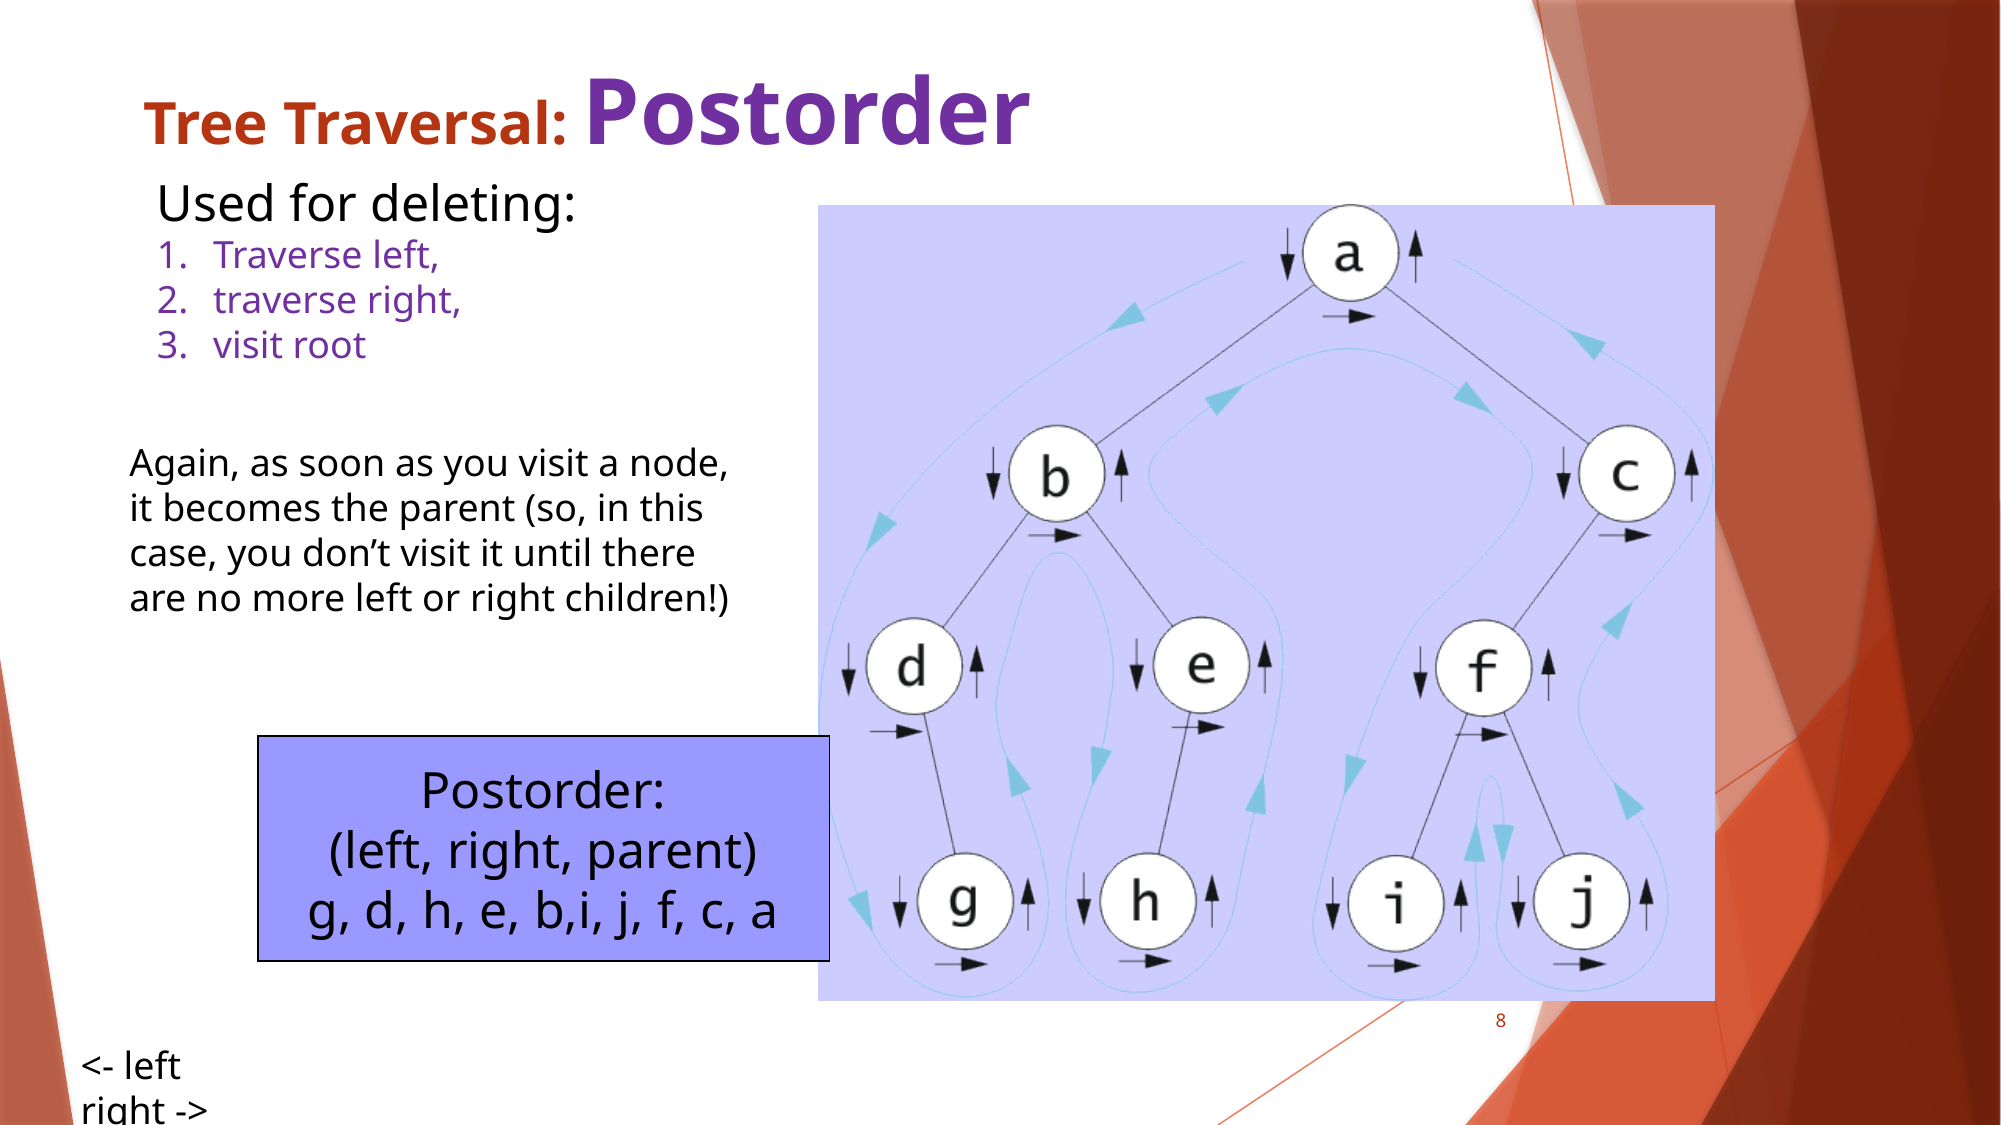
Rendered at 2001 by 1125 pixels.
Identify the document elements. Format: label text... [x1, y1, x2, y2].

text_box Postorder: (left, right, parent) g, d, h, e, b,i, j, f, c, a [257, 736, 812, 962]
slide_number 8 [1409, 1011, 1522, 1051]
footer <- left right -> [65, 1056, 1827, 1117]
picture [817, 204, 1716, 1002]
text_box Used for deleting: Traverse left, traverse right, visit root [142, 163, 853, 374]
text_box Again, as soon as you visit a node, it becomes the parent (so, in this case, you don’t visit it until there are no more left or right children!) [114, 431, 776, 627]
title Tree Traversal: Postorder [128, 45, 1675, 175]
